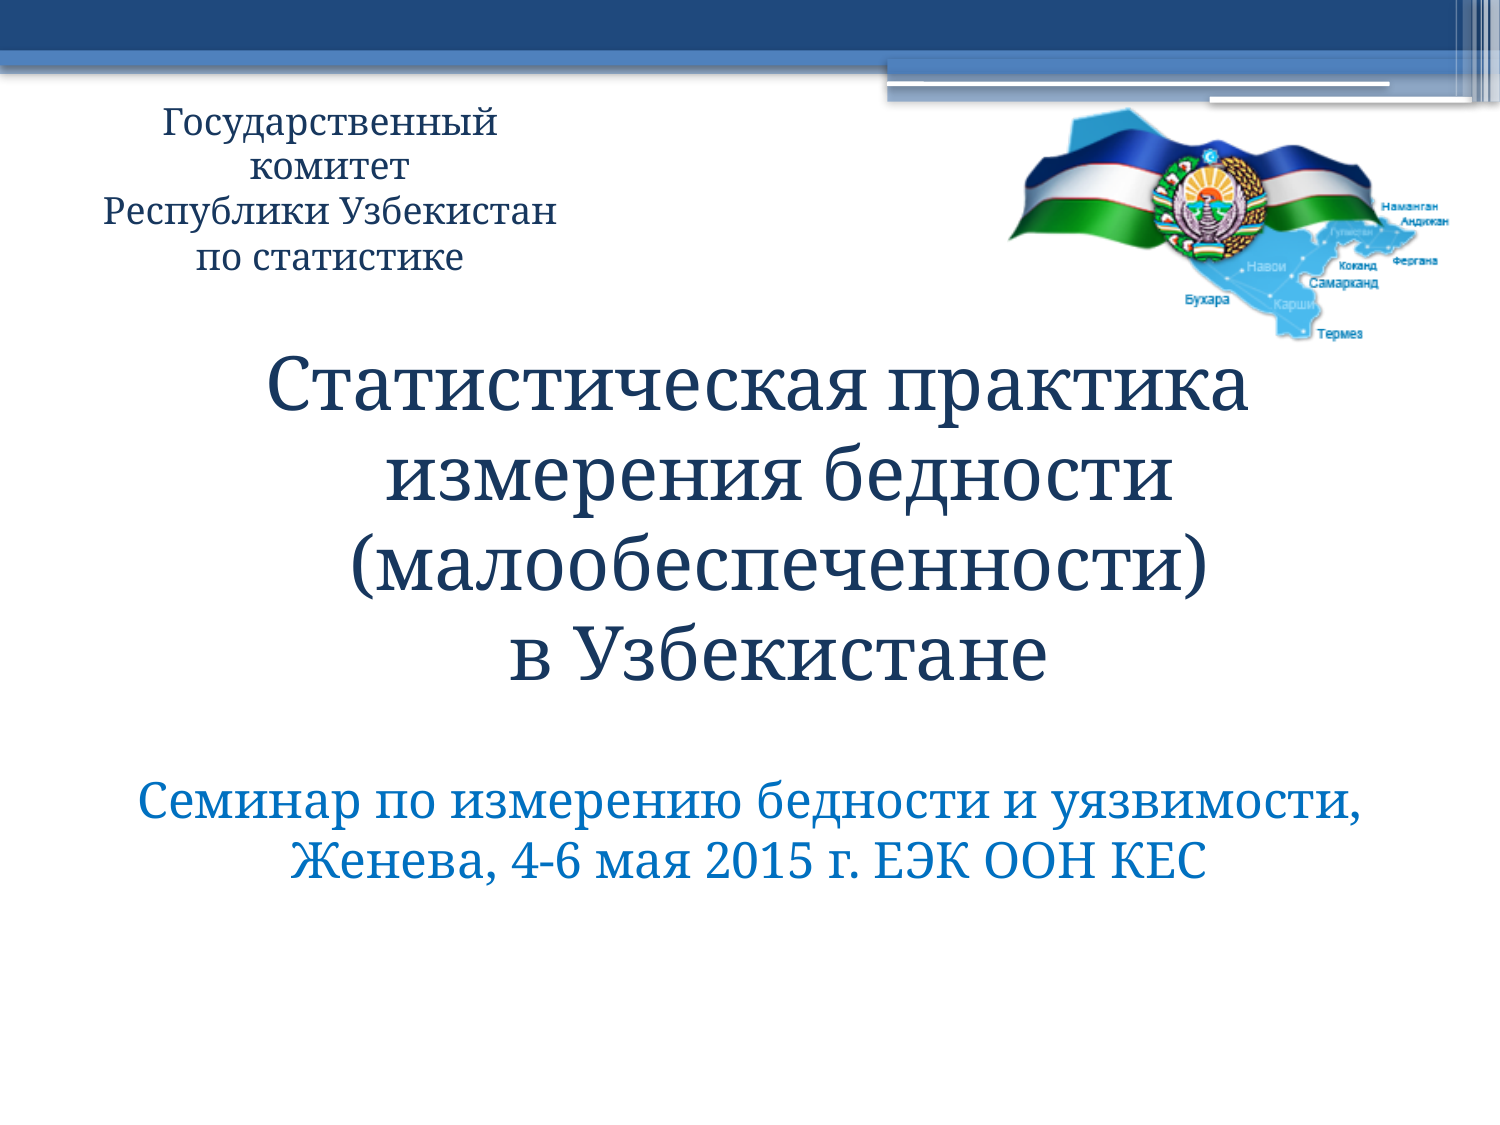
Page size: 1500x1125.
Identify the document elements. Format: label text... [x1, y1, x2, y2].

text_box Семинар по измерению бедности и уязвимости, Женева, 4-6 мая 2015 г. ЕЭК ООН КЕС [58, 761, 1442, 897]
title Государственный комитет Республики Узбекистан по статистике [70, 93, 598, 282]
list Статистическая практика измерения бедности (малообеспеченности) в Узбекистане [140, 328, 1360, 727]
picture [1007, 70, 1466, 352]
